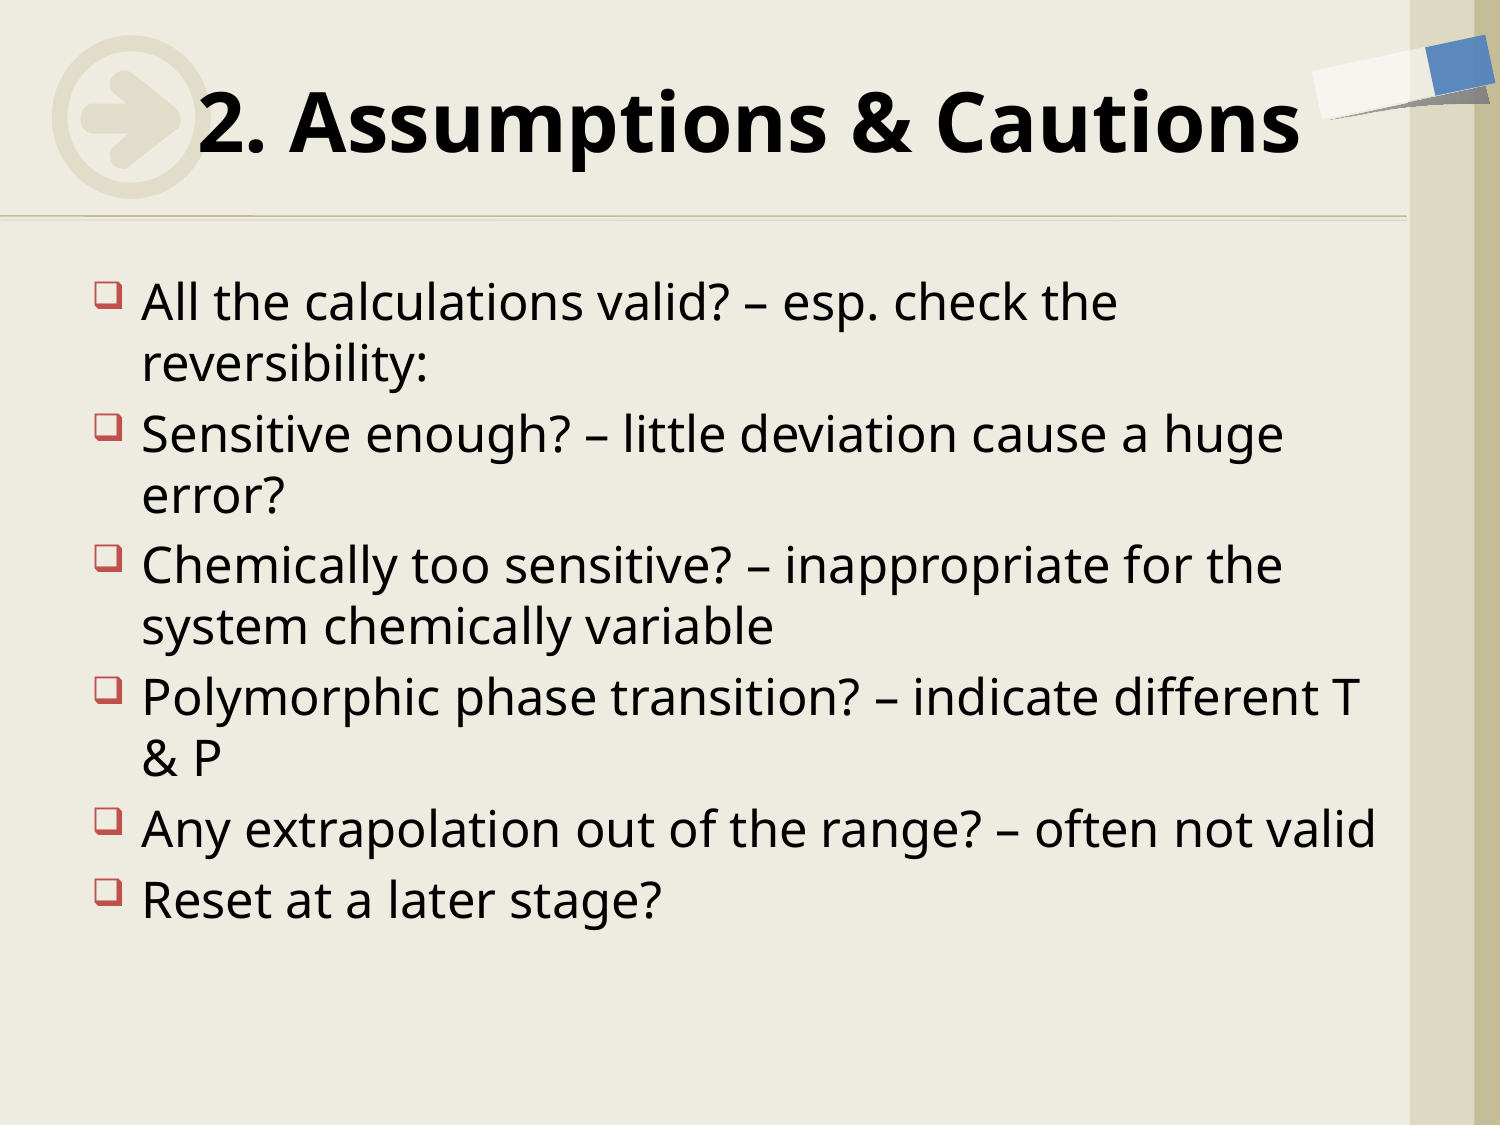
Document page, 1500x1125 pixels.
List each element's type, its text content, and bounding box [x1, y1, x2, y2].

title 2. Assumptions & Cautions [75, 24, 1425, 213]
list All the calculations valid? – esp. check the reversibility: Sensitive enough? – little deviation cause a huge error? Chemically too sensitive? – inappropriate for the system chemically variable Polymorphic phase transition? – indicate different T & P Any extrapolation out of the range? – often not valid Reset at a later stage? [76, 262, 1407, 1005]
